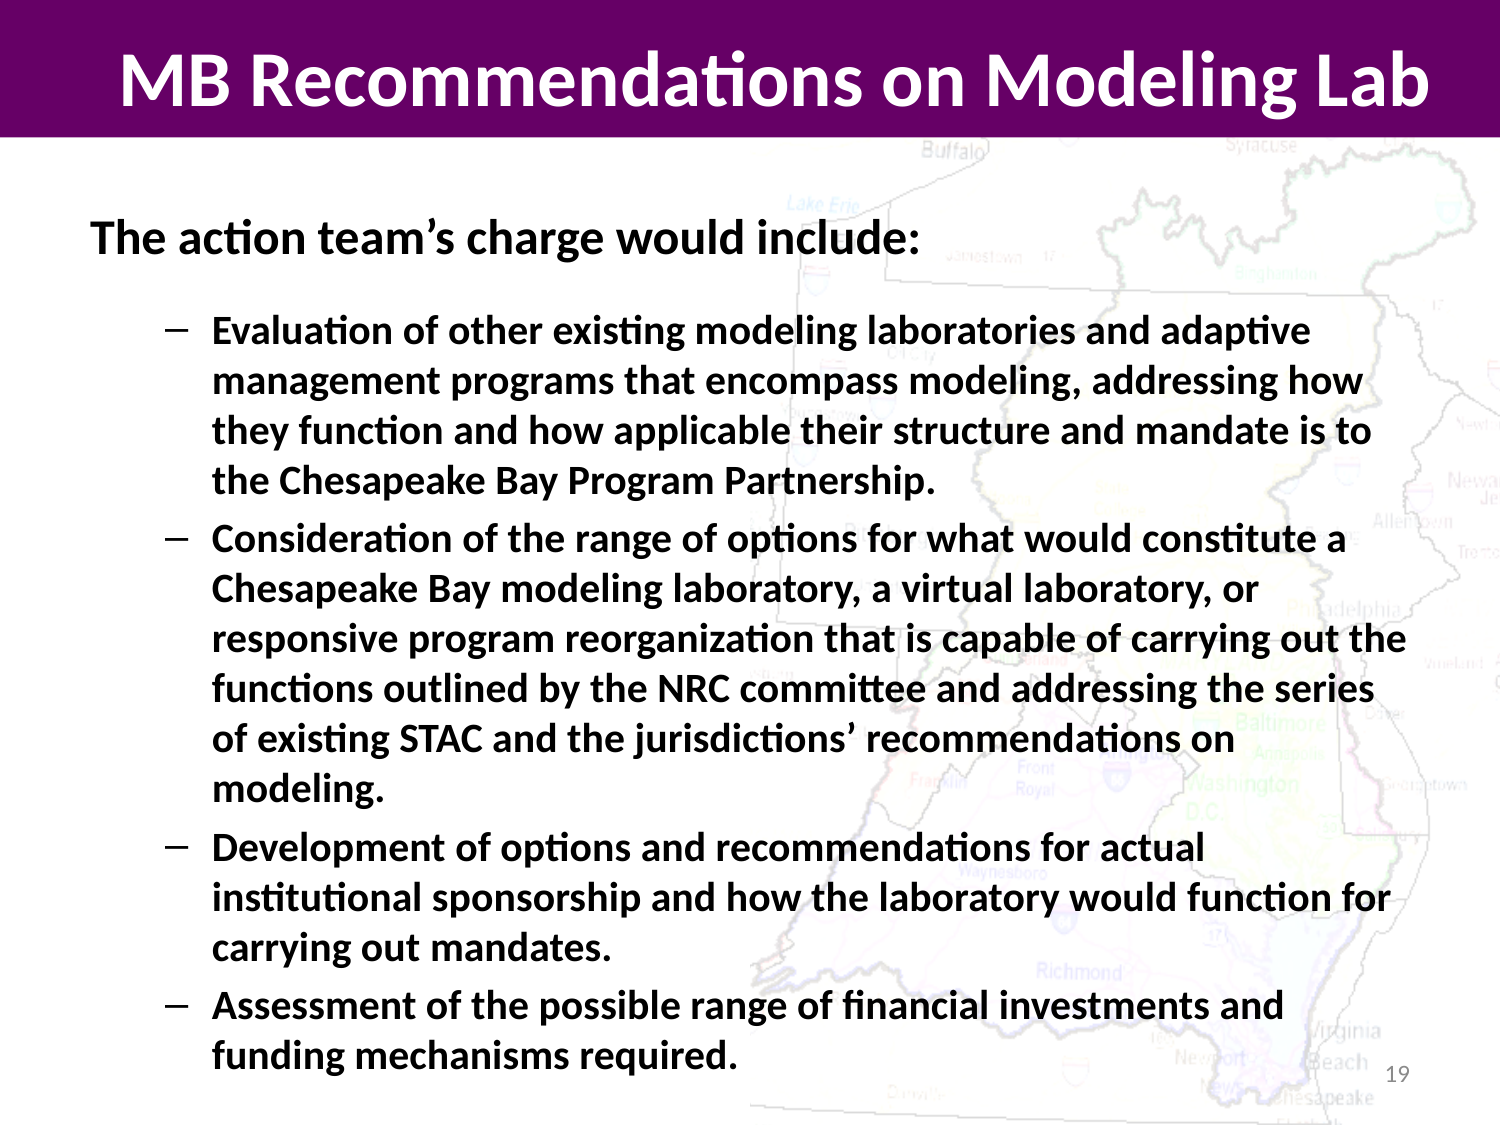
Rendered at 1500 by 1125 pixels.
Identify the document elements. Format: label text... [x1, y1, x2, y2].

title MB Recommendations on Modeling Lab [99, 12, 1450, 138]
list The action team’s charge would include: Evaluation of other existing modeling laboratories and adaptive management programs that encompass modeling, addressing how they function and how applicable their structure and mandate is to the Chesapeake Bay Program Partnership. Consideration of the range of options for what would constitute a Chesapeake Bay modeling laboratory, a virtual laboratory, or responsive program reorganization that is capable of carrying out the functions outlined by the NRC committee and addressing the series of existing STAC and the jurisdictions’ recommendations on modeling. Development of options and recommendations for actual institutional sponsorship and how the laboratory would function for carrying out mandates. Assessment of the possible range of financial investments and funding mechanisms required. [75, 137, 1425, 930]
text_box [0, 0, 1500, 138]
slide_number 19 [1074, 1042, 1425, 1103]
